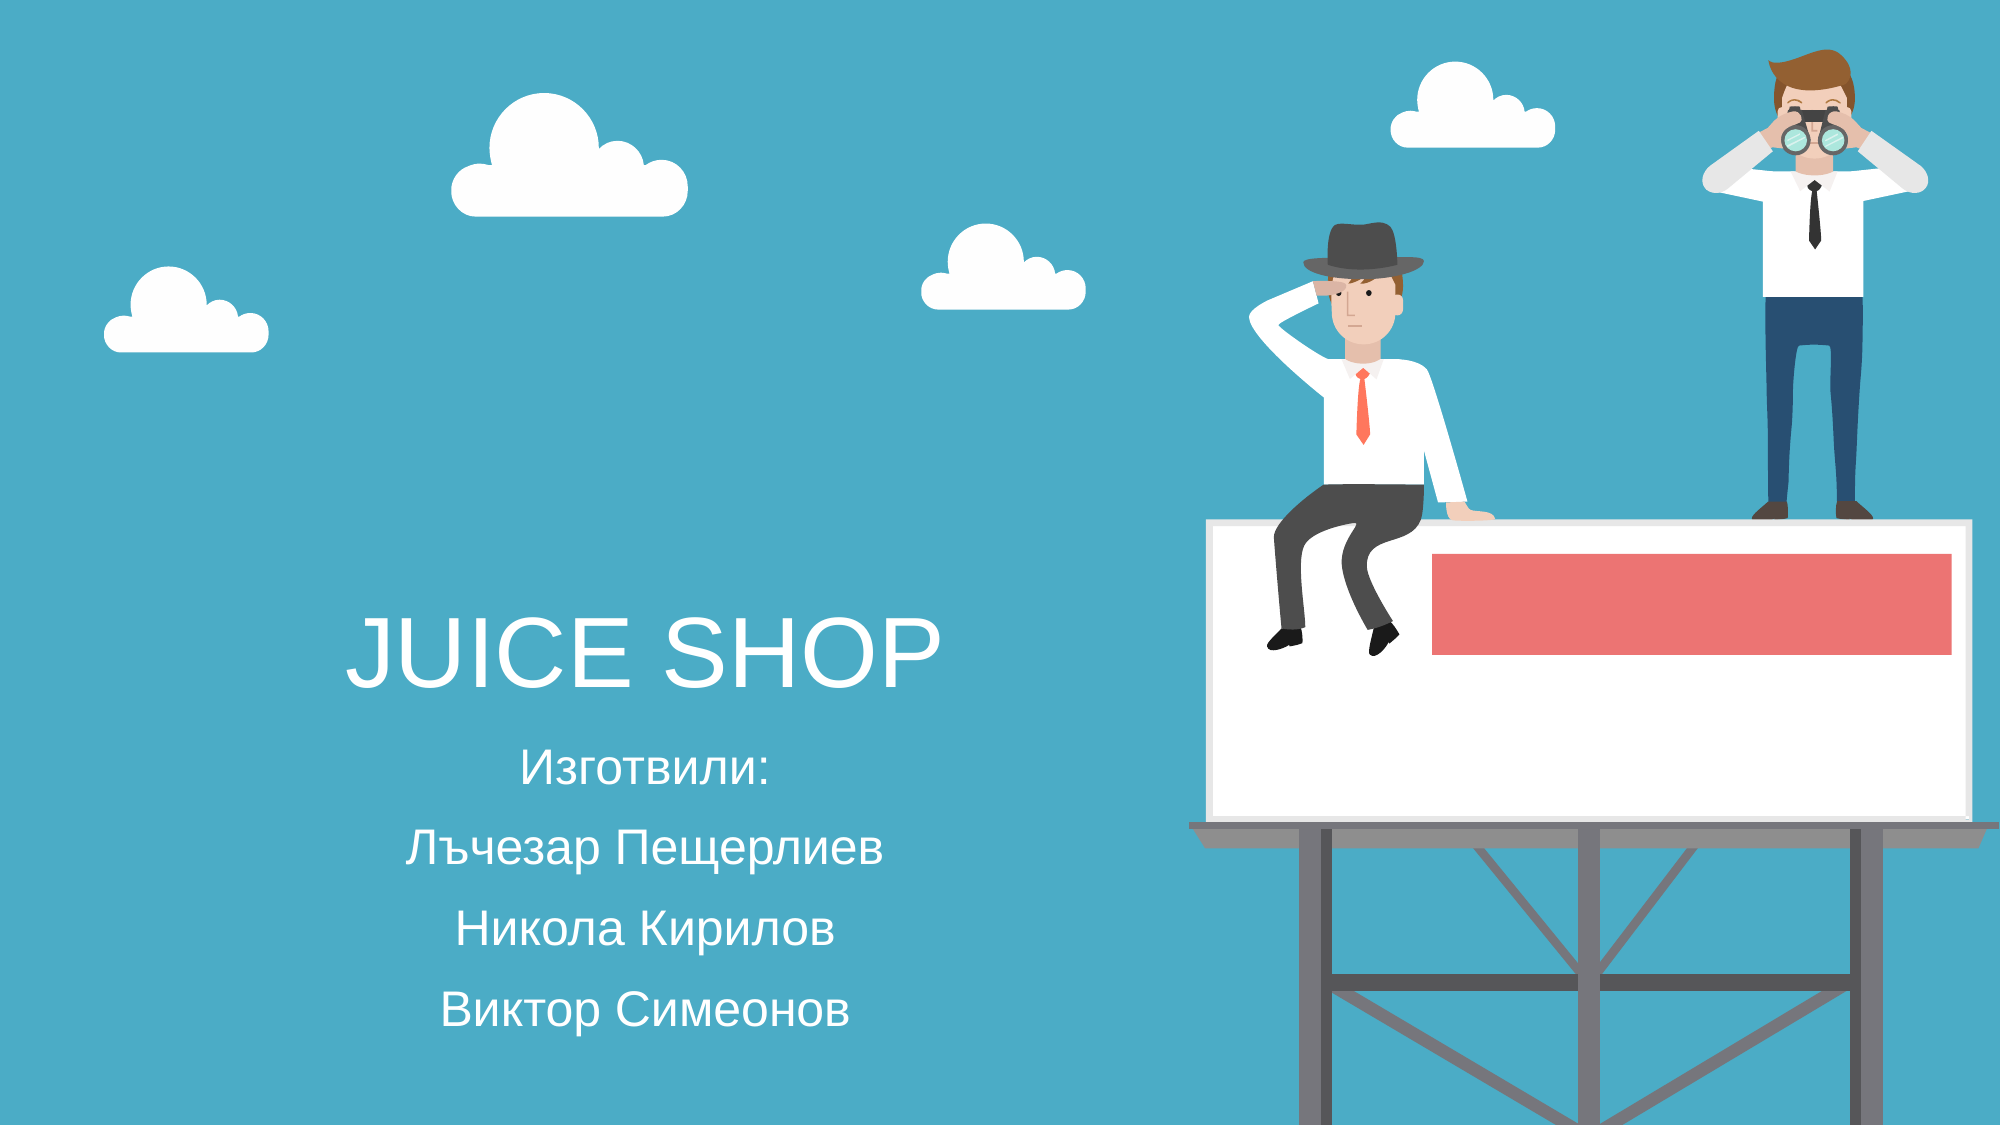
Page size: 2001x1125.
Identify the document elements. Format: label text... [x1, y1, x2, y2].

title JUICE SHOP [104, 450, 1186, 718]
subtitle Изготвили: Лъчезар Пещерлиев Никола Кирилов Виктор Симеонов [104, 726, 1187, 1083]
